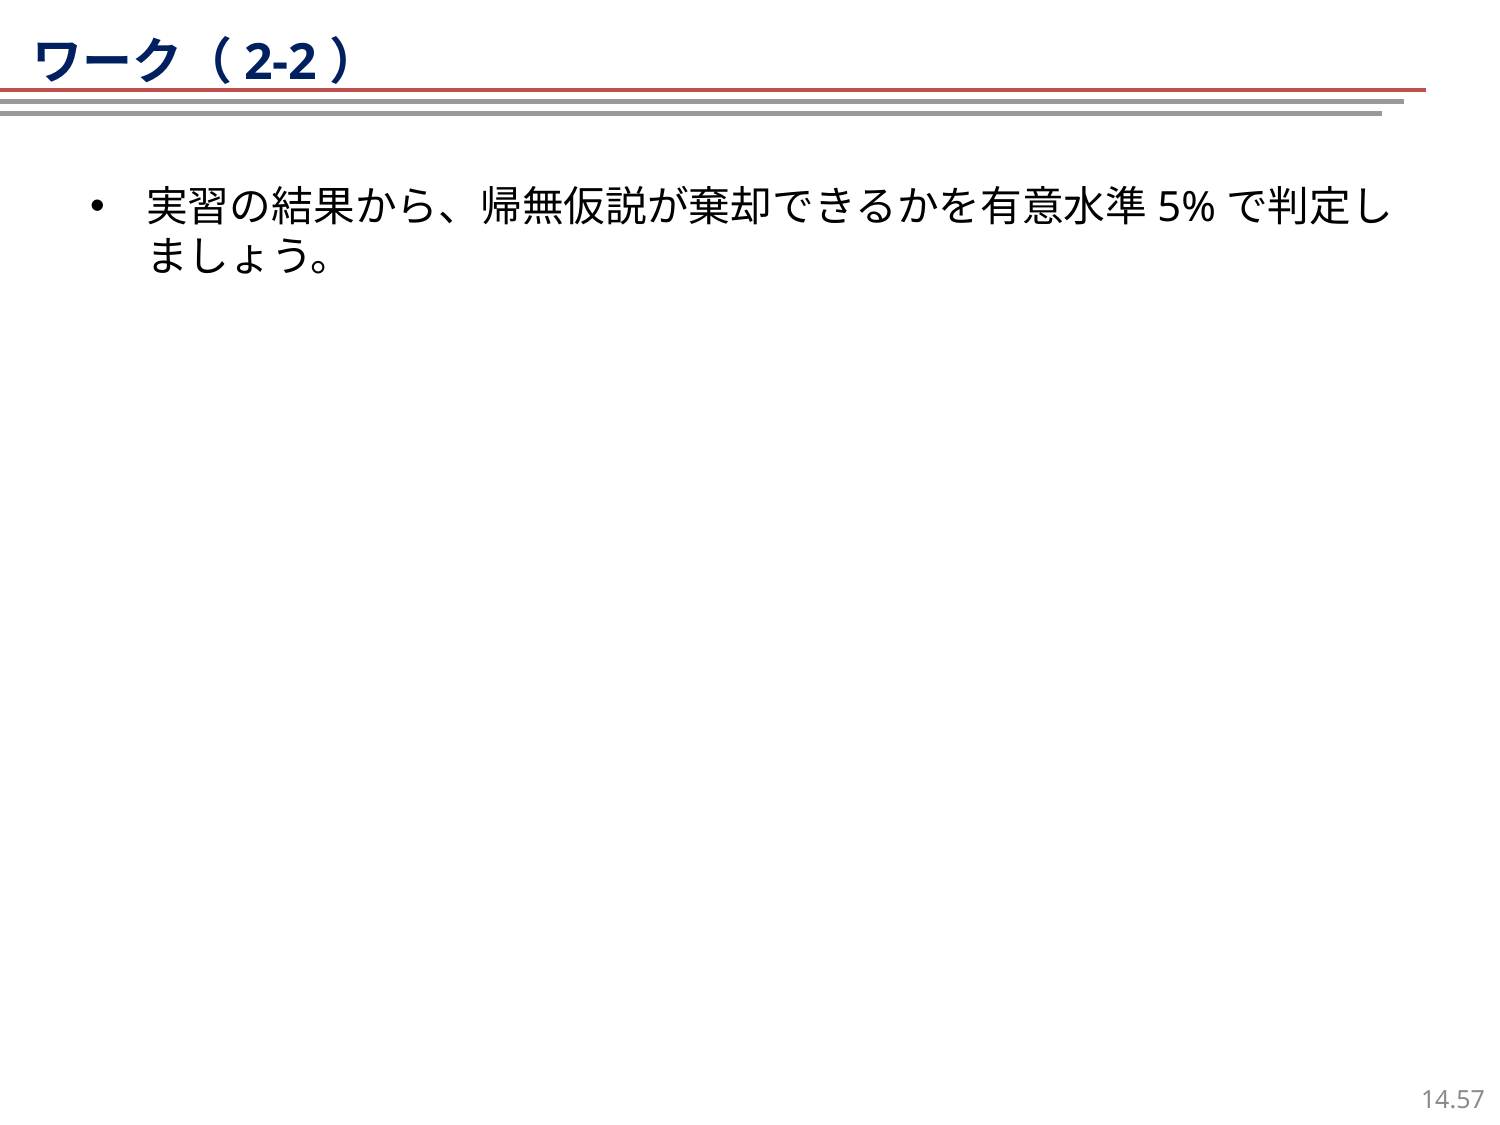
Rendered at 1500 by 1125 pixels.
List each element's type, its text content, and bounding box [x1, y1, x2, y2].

text_box ワーク（2-2） [17, 21, 1459, 151]
list 実習の結果から、帰無仮説が棄却できるかを有意水準5%で判定しましょう。 [75, 172, 1425, 916]
slide_number 56 [1381, 1065, 1500, 1125]
